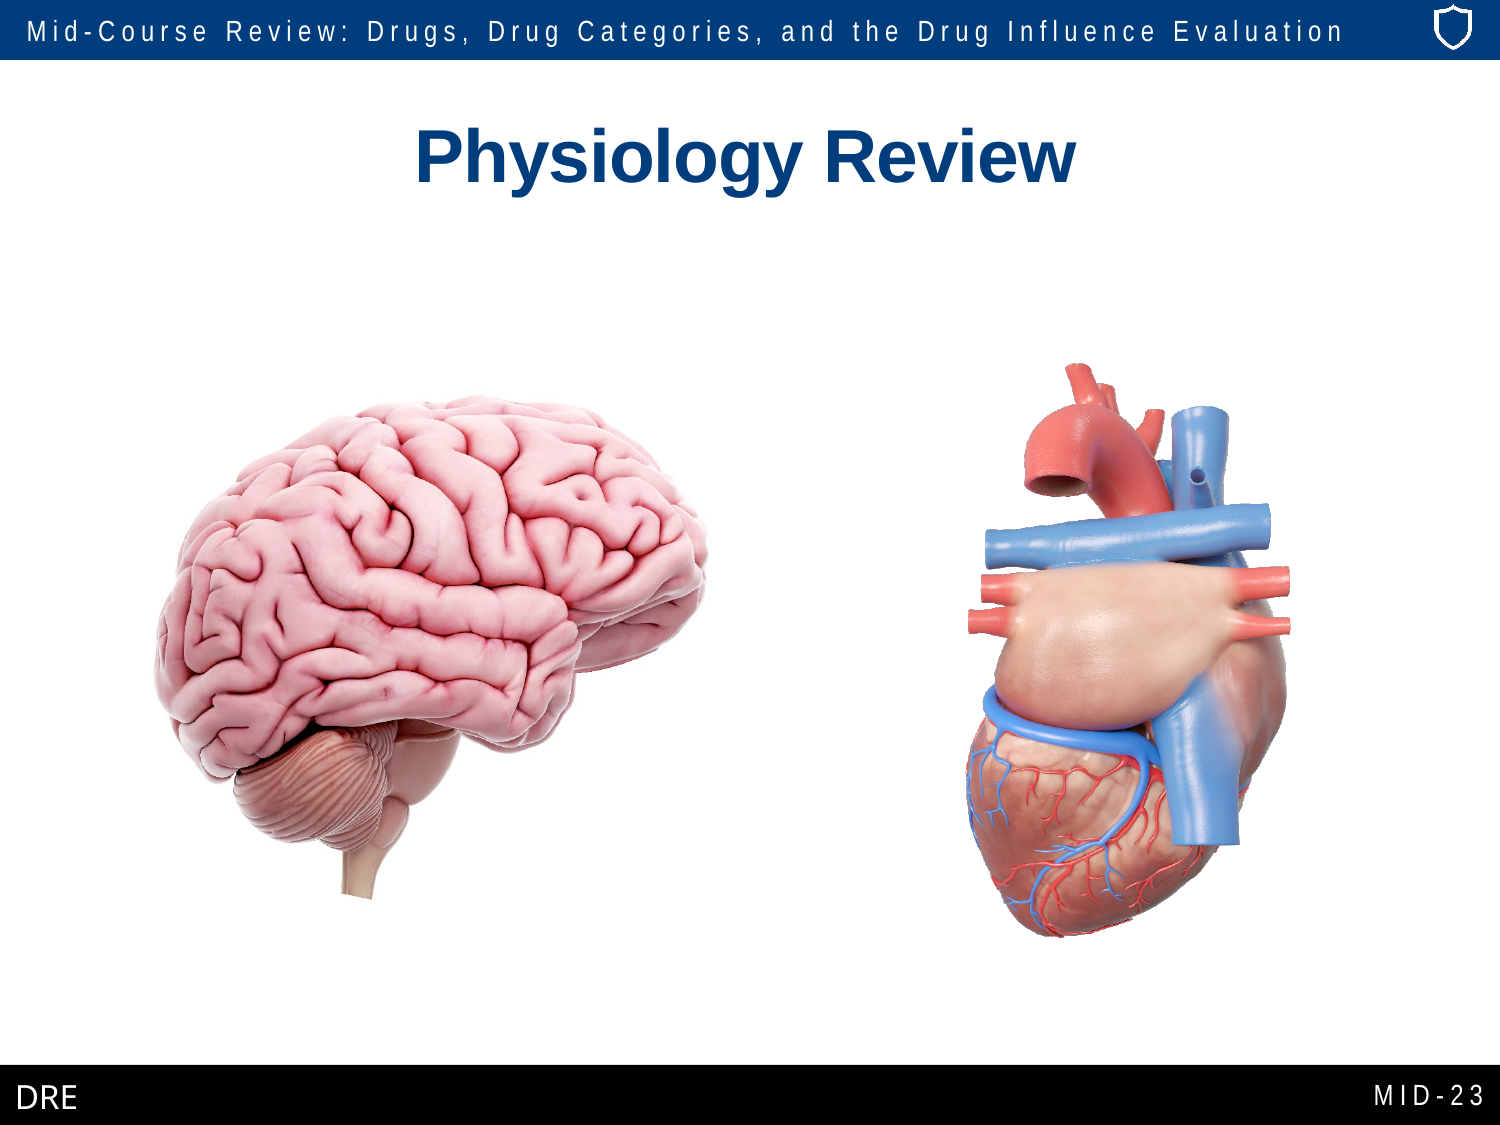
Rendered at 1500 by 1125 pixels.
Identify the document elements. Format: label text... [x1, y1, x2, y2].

picture [1434, 4, 1472, 50]
picture [876, 336, 1347, 963]
picture [45, 362, 809, 936]
slide_number MID-23 [1218, 1063, 1499, 1124]
title Physiology Review [85, 111, 1406, 207]
